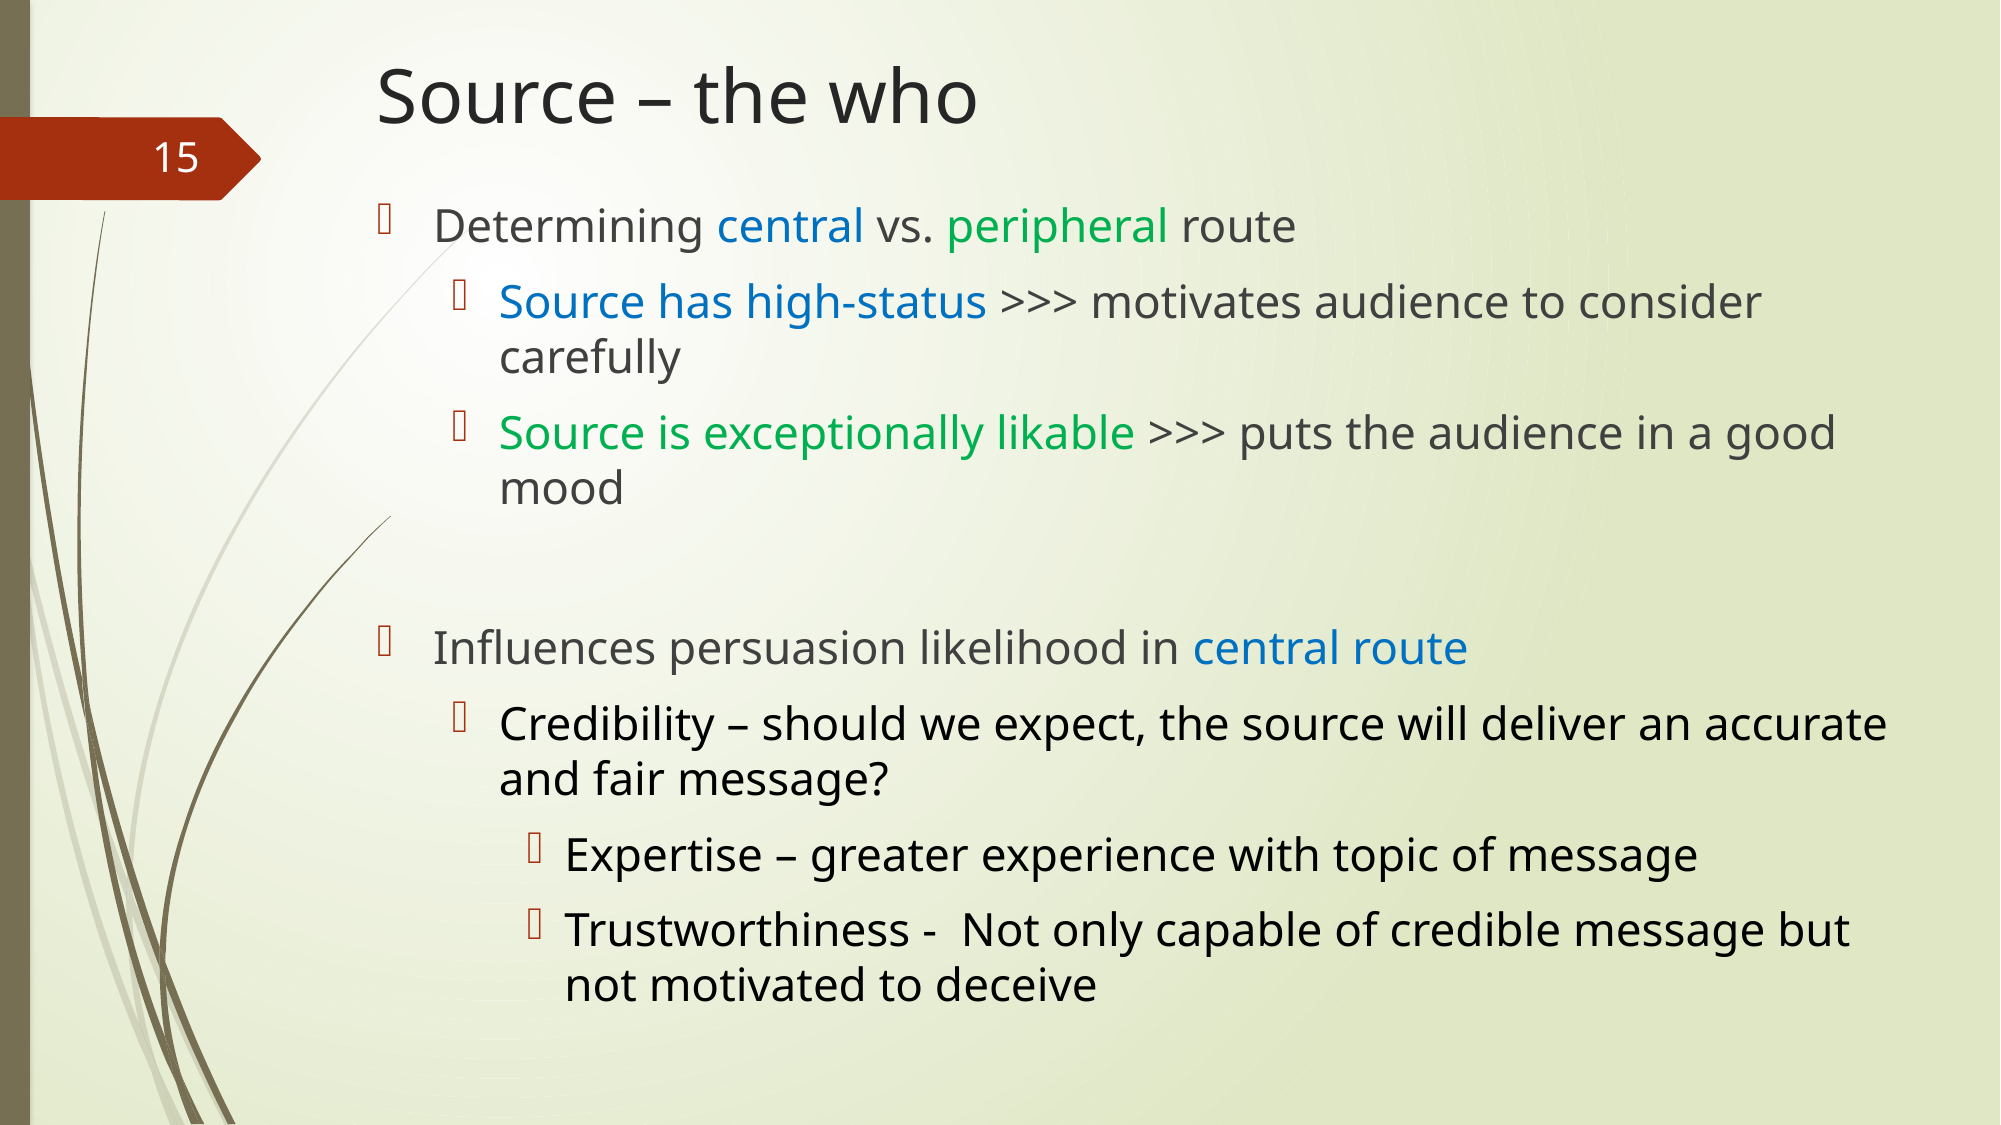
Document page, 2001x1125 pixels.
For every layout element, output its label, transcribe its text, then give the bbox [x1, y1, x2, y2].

title Source – the who [361, 40, 1824, 189]
list Determining central vs. peripheral route Source has high-status >>> motivates audience to consider carefully Source is exceptionally likable >>> puts the audience in a good mood Influences persuasion likelihood in central route Credibility – should we expect, the source will deliver an accurate and fair message? Expertise – greater experience with topic of message Trustworthiness - Not only capable of credible message but not motivated to deceive [361, 189, 1944, 1050]
slide_number 15 [87, 129, 216, 190]
